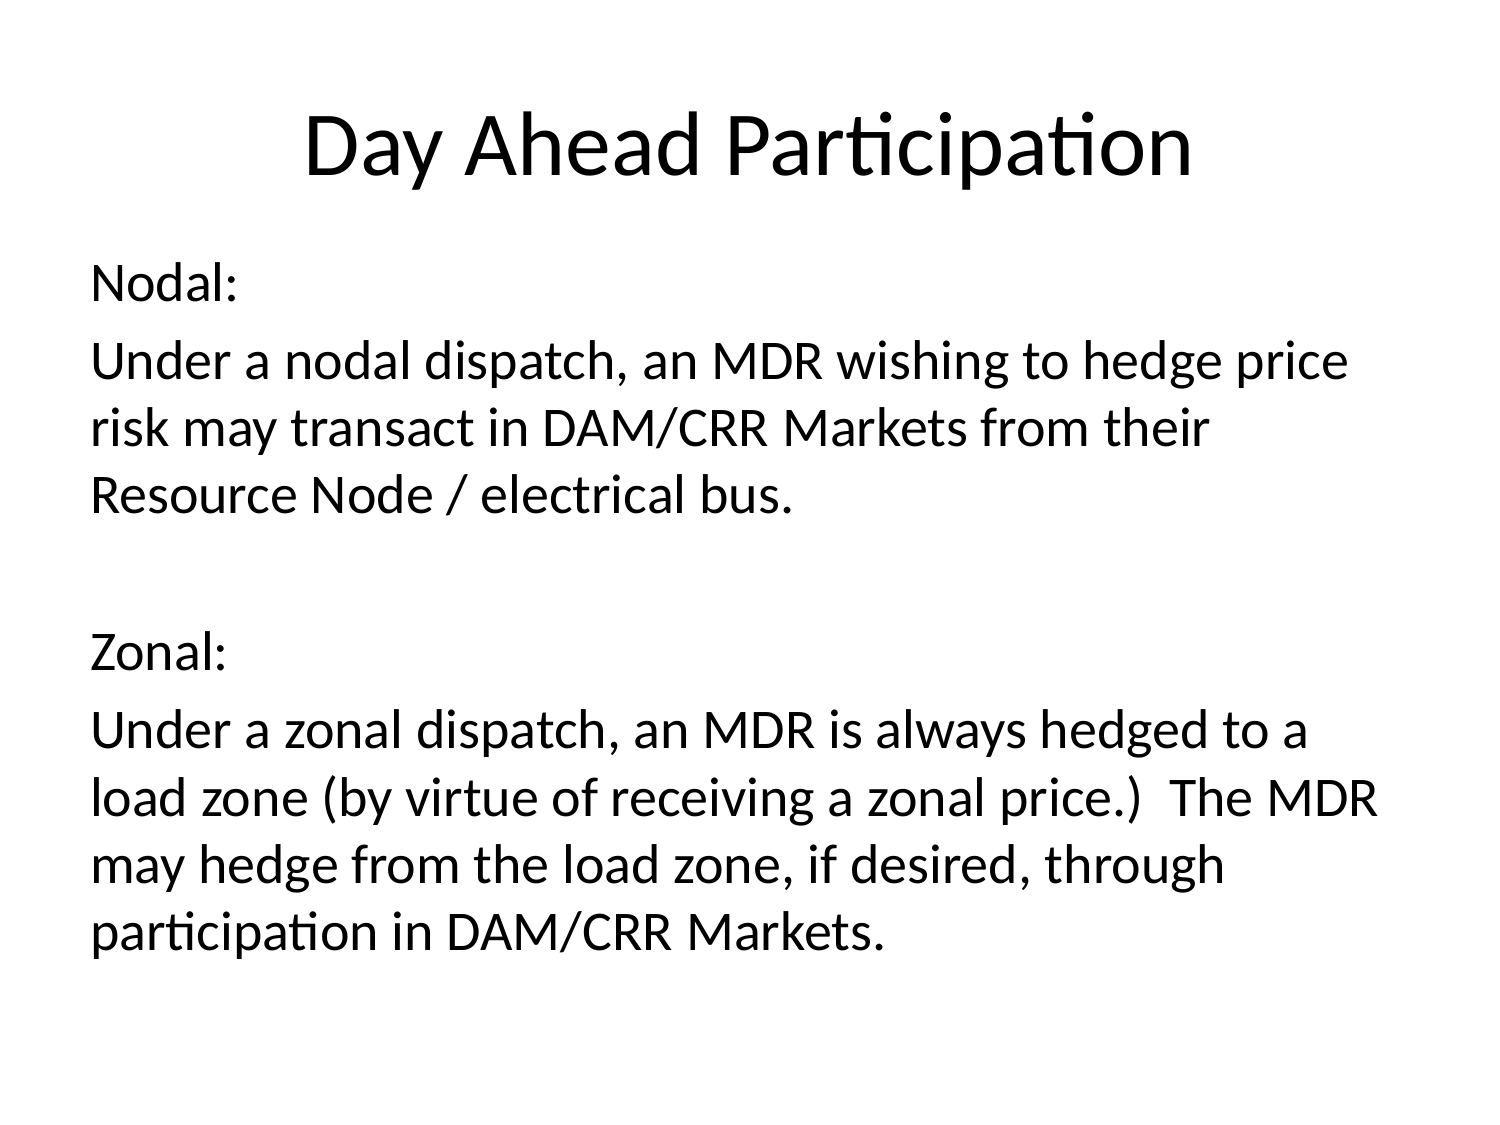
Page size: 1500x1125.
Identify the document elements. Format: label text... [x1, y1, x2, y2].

list Nodal: Under a nodal dispatch, an MDR wishing to hedge price risk may transact in DAM/CRR Markets from their Resource Node / electrical bus. Zonal: Under a zonal dispatch, an MDR is always hedged to a load zone (by virtue of receiving a zonal price.) The MDR may hedge from the load zone, if desired, through participation in DAM/CRR Markets. [75, 237, 1425, 980]
title Day Ahead Participation [75, 45, 1425, 233]
